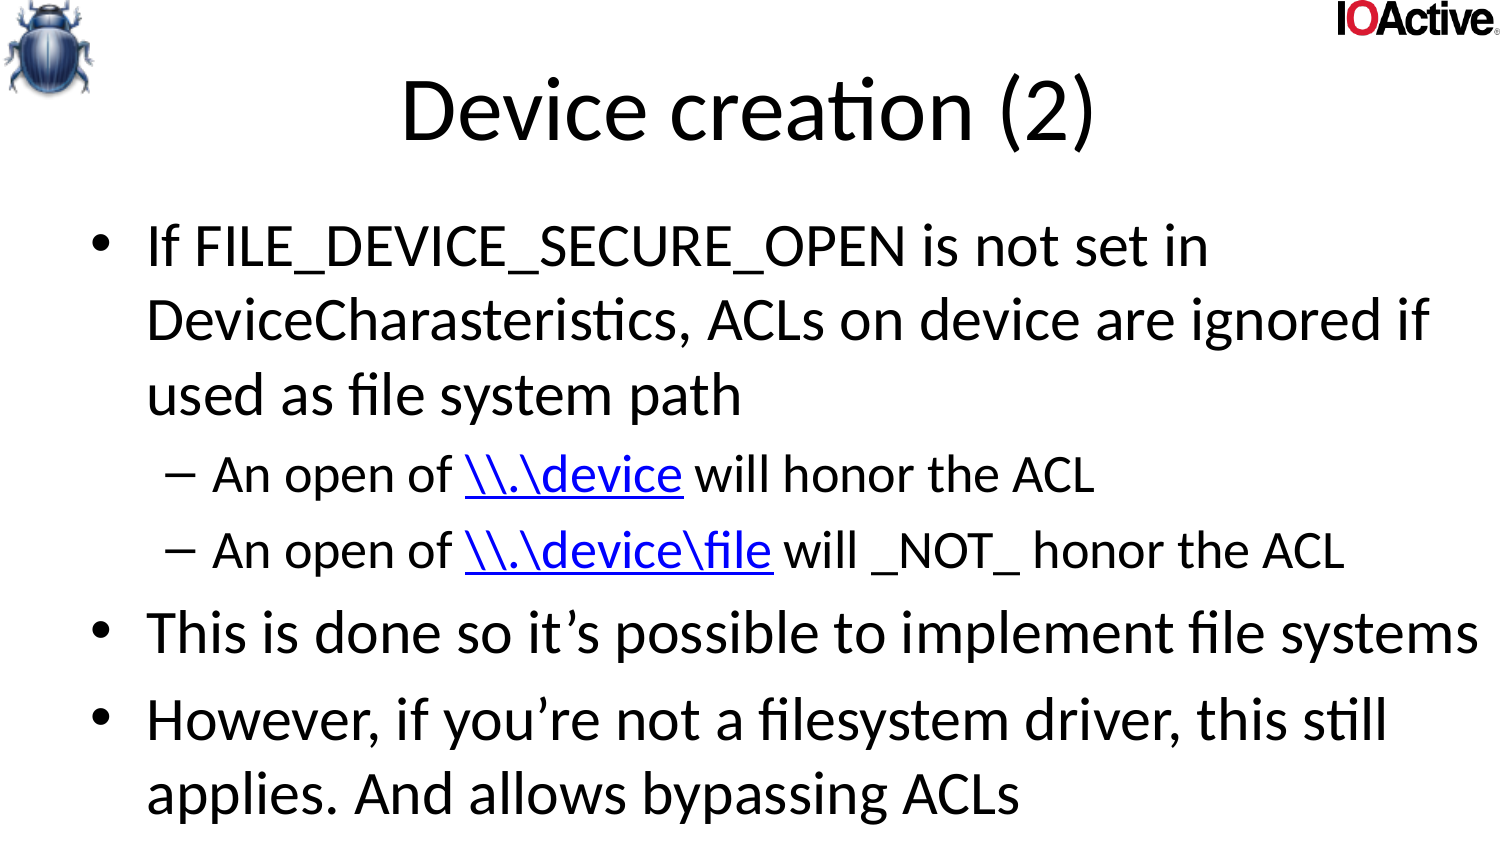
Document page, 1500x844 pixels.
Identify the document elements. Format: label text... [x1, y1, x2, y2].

picture [0, 0, 101, 101]
list If FILE_DEVICE_SECURE_OPEN is not set in DeviceCharasteristics, ACLs on device are ignored if used as file system path An open of \\.\device will honor the ACL An open of \\.\device\file will _NOT_ honor the ACL This is done so it’s possible to implement file systems However, if you’re not a filesystem driver, this still applies. And allows bypassing ACLs [75, 196, 1500, 844]
title Device creation (2) [75, 33, 1425, 175]
picture [1337, 0, 1500, 36]
